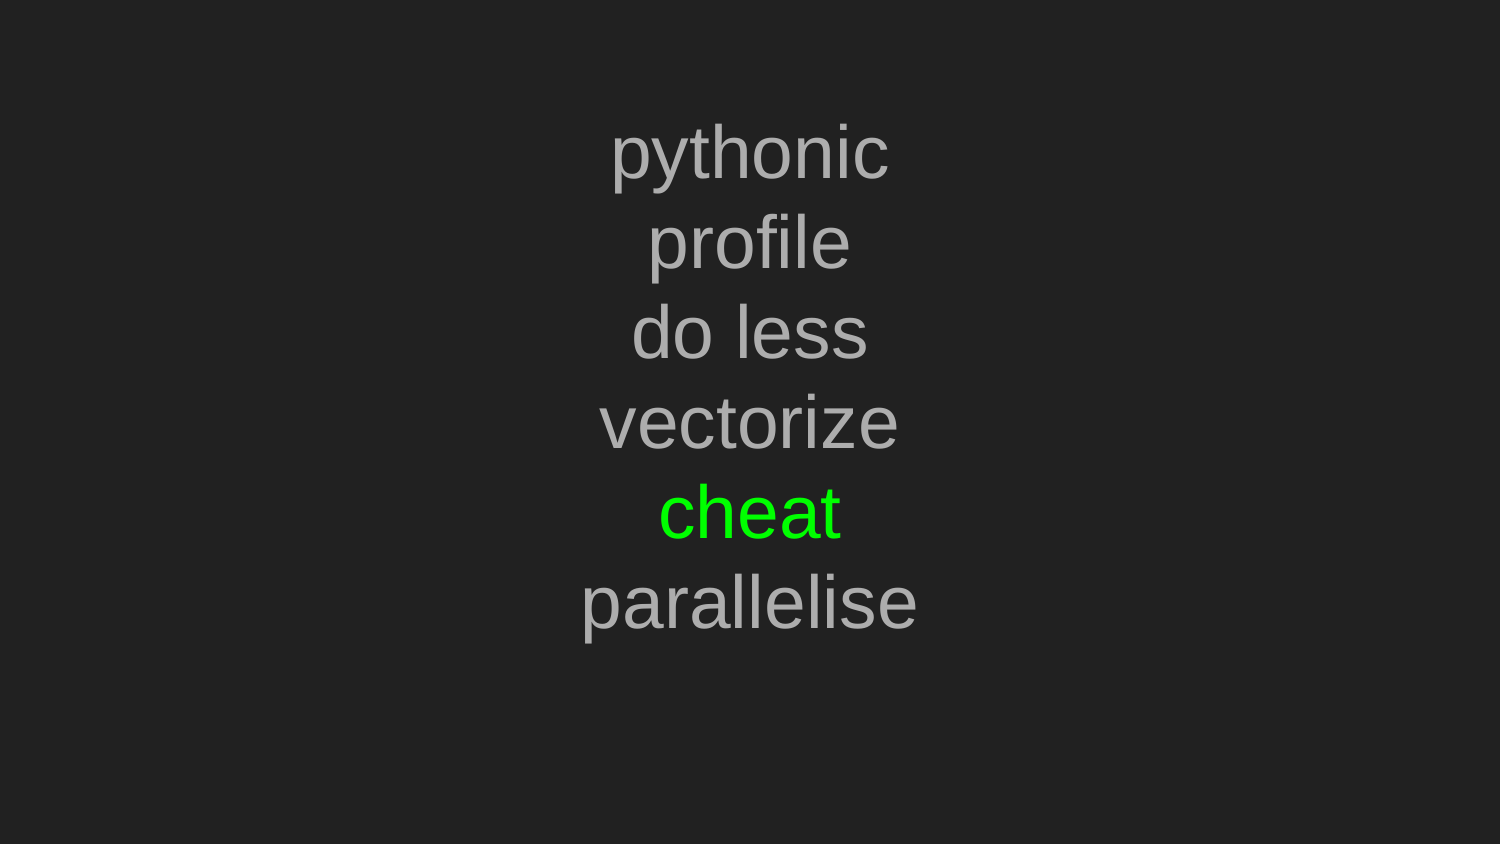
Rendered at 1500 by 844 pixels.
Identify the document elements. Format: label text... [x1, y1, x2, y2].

list pythonic profile do less vectorize cheat parallelise [51, 89, 1449, 650]
